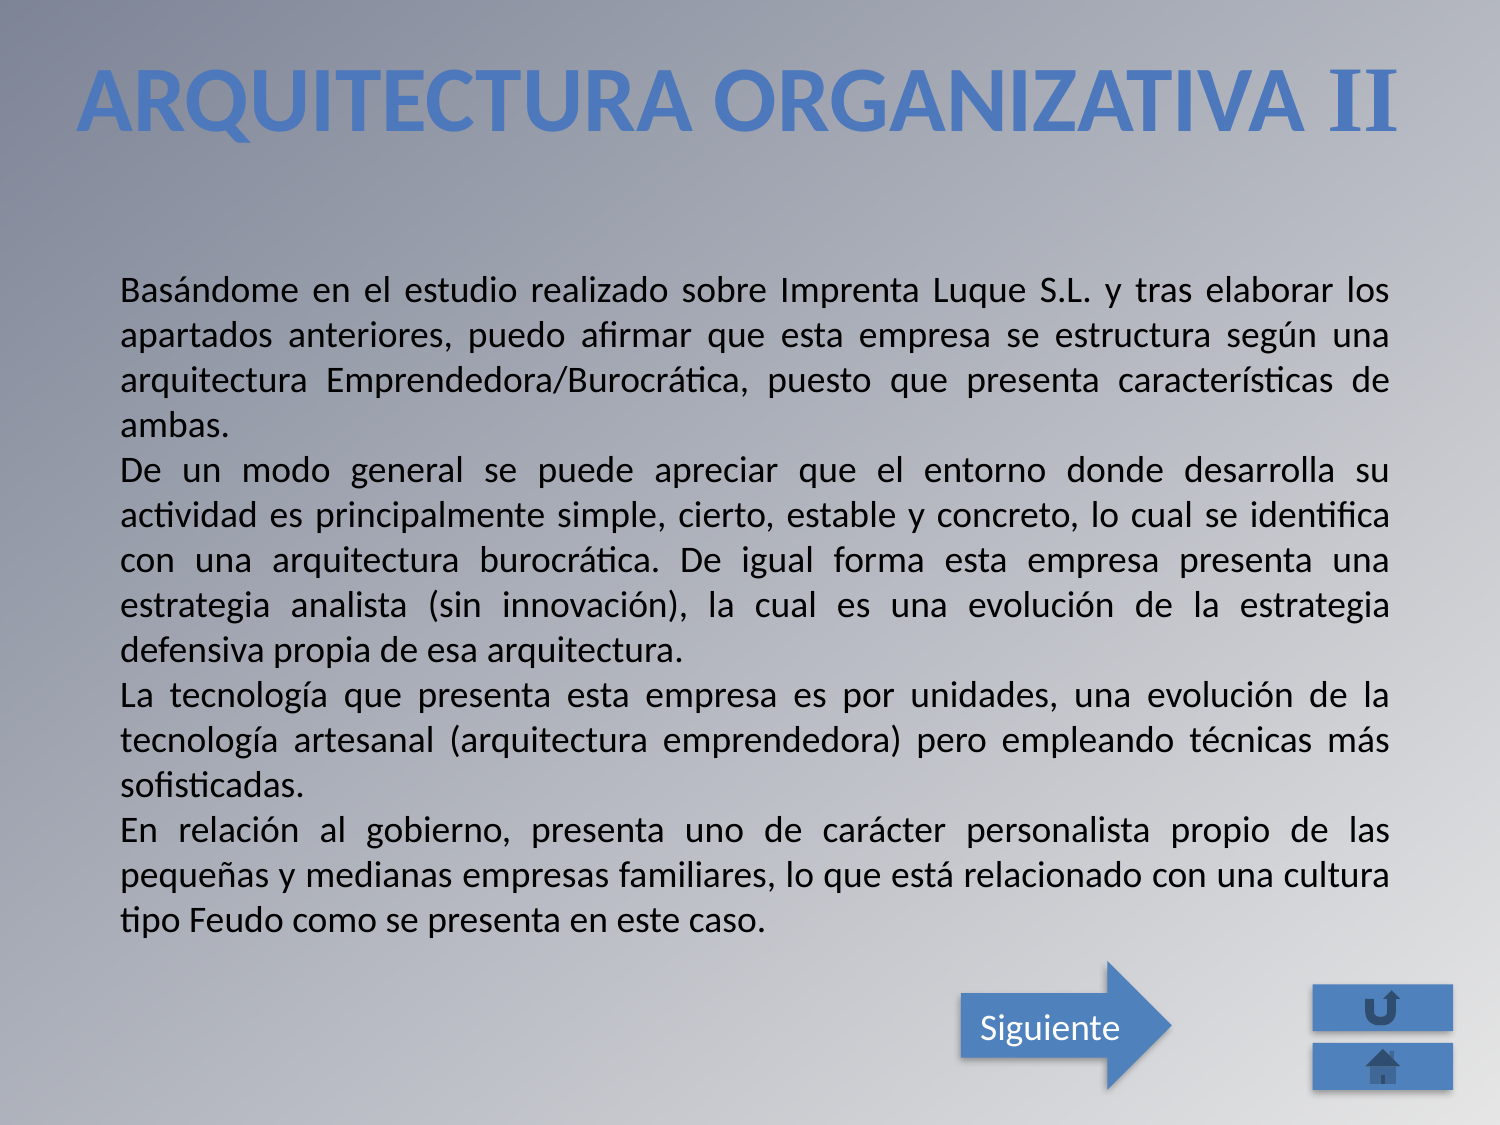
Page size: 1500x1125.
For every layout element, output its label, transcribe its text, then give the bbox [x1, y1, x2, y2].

text_box [1310, 1041, 1455, 1092]
text_box [1310, 982, 1455, 1033]
title Arquitectura Organizativa II [58, 0, 1418, 188]
text_box Siguiente [958, 959, 1174, 1092]
text_box Basándome en el estudio realizado sobre Imprenta Luque S.L. y tras elaborar los apartados anteriores, puedo afirmar que esta empresa se estructura según una arquitectura Emprendedora/Burocrática, puesto que presenta características de ambas. De un modo general se puede apreciar que el entorno donde desarrolla su actividad es principalmente simple, cierto, estable y concreto, lo cual se identifica con una arquitectura burocrática. De igual forma esta empresa presenta una estrategia analista (sin innovación), la cual es una evolución de la estrategia defensiva propia de esa arquitectura. La tecnología que presenta esta empresa es por unidades, una evolución de la tecnología artesanal (arquitectura emprendedora) pero empleando técnicas más sofisticadas. En relación al gobierno, presenta uno de carácter personalista propio de las pequeñas y medianas empresas familiares, lo que está relacionado con una cultura tipo Feudo como se presenta en este caso. [105, 257, 1407, 948]
